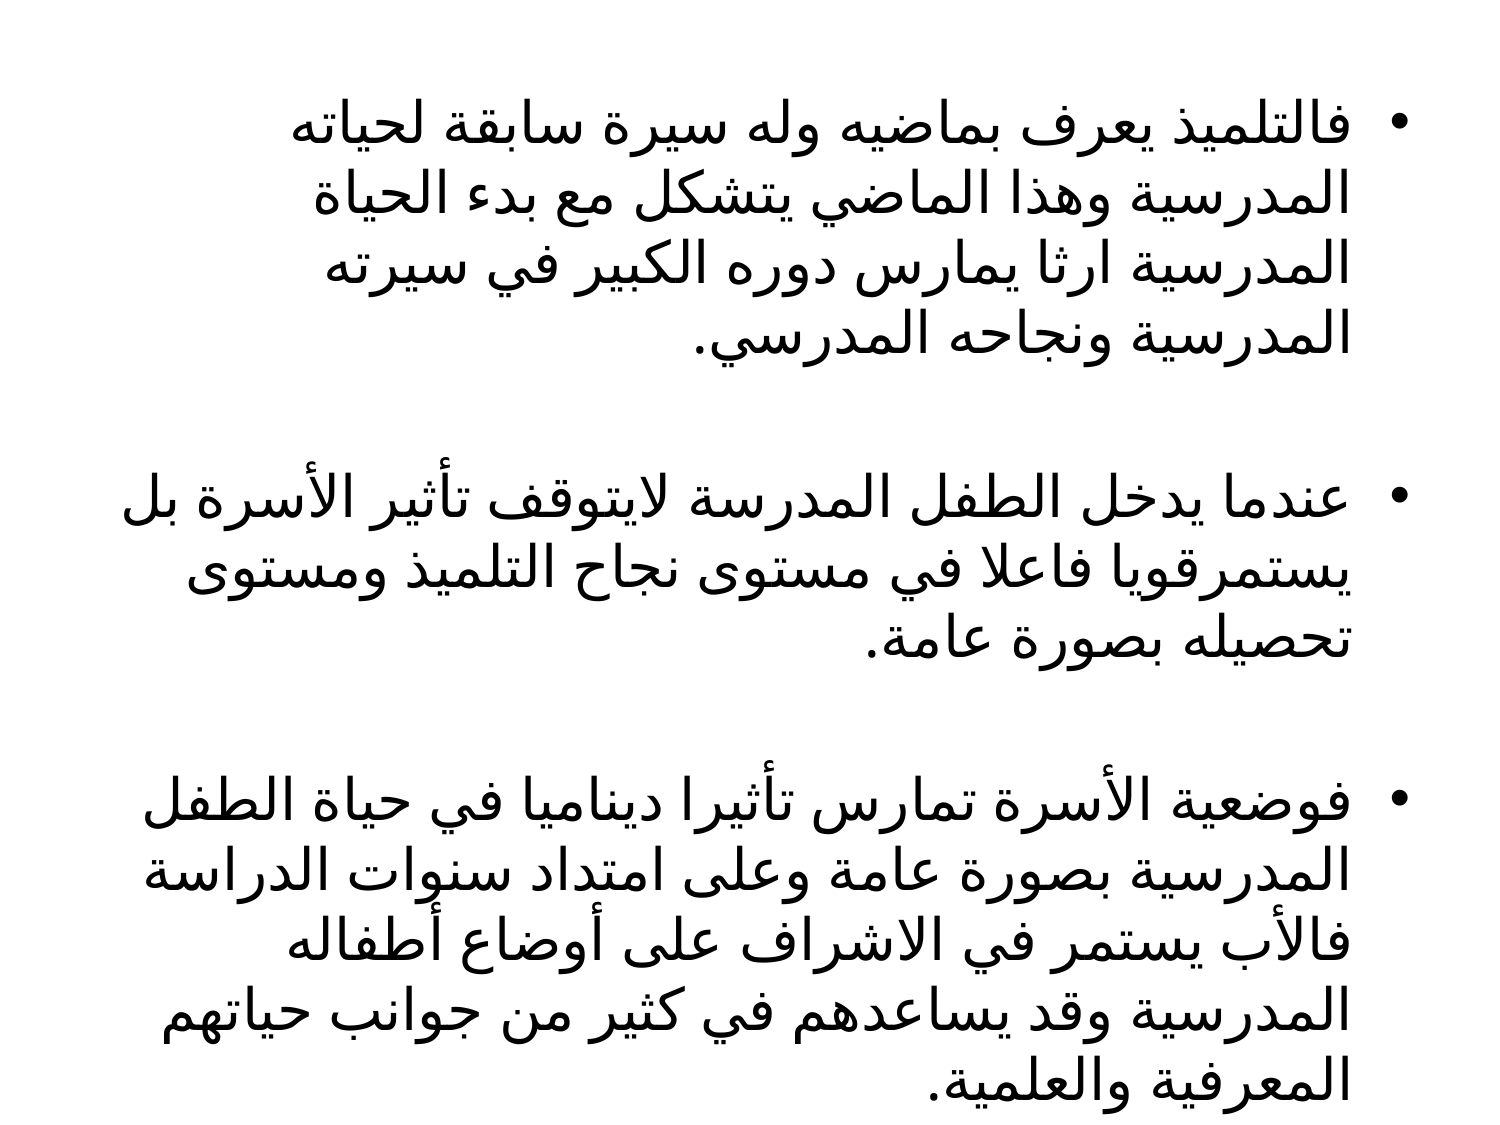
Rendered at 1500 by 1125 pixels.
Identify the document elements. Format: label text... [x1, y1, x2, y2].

list فالتلميذ يعرف بماضيه وله سيرة سابقة لحياته المدرسية وهذا الماضي يتشكل مع بدء الحياة المدرسية ارثا يمارس دوره الكبير في سيرته المدرسية ونجاحه المدرسي. عندما يدخل الطفل المدرسة لايتوقف تأثير الأسرة بل يستمرقويا فاعلا في مستوى نجاح التلميذ ومستوى تحصيله بصورة عامة. فوضعية الأسرة تمارس تأثيرا ديناميا في حياة الطفل المدرسية بصورة عامة وعلى امتداد سنوات الدراسة فالأب يستمر في الاشراف على أوضاع أطفاله المدرسية وقد يساعدهم في كثير من جوانب حياتهم المعرفية والعلمية. [76, 78, 1425, 1005]
